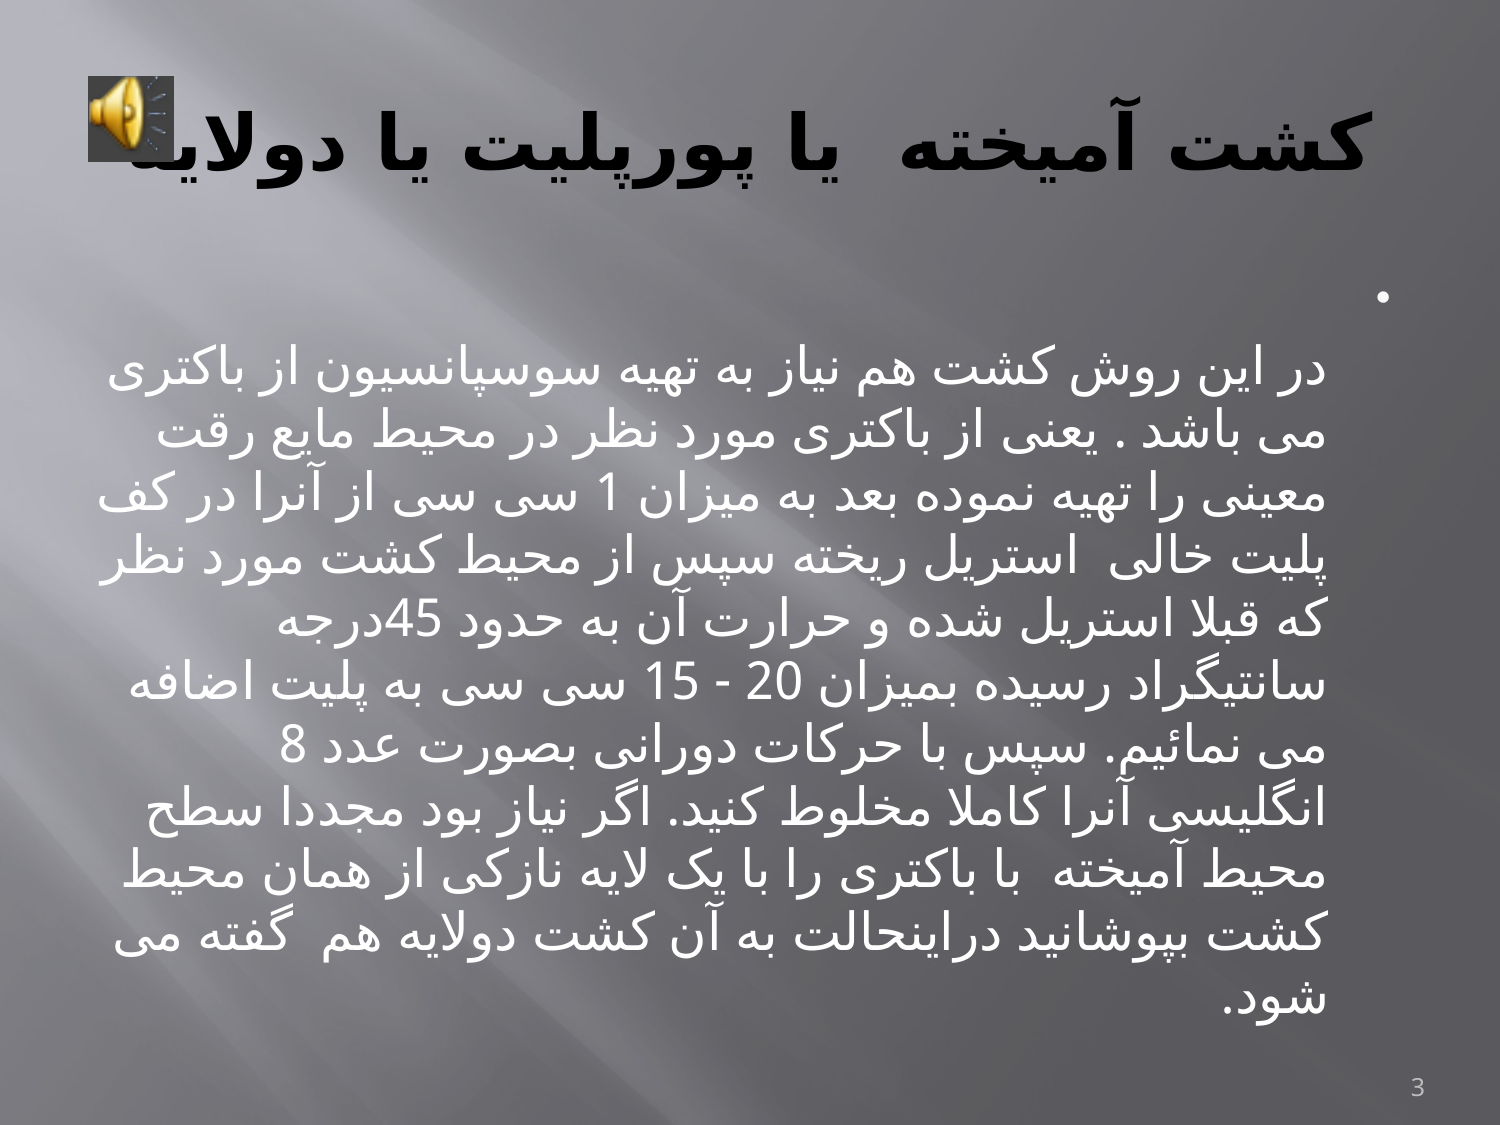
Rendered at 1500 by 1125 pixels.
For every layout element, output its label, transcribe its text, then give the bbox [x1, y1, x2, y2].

picture [87, 74, 176, 163]
list در این روش کشت هم نیاز به تهیه سوسپانسیون از باکتری می باشد . یعنی از باکتری مورد نظر در محیط مایع رقت معینی را تهیه نموده بعد به میزان 1 سی سی از آنرا در کف پلیت خالی استریل ریخته سپس از محیط کشت مورد نظر که قبلا استریل شده و حرارت آن به حدود 45درجه سانتیگراد رسیده بمیزان 20 - 15 سی سی به پلیت اضافه می نمائیم. سپس با حرکات دورانی بصورت عدد 8 انگلیسی آنرا کاملا مخلوط کنید. اگر نیاز بود مجددا سطح محیط آمیخته با باکتری را با یک لایه نازکی از همان محیط کشت بپوشانید دراینحالت به آن کشت دولایه هم گفته می شود. [75, 262, 1425, 1035]
slide_number 3 [1299, 1052, 1425, 1113]
title کشت آمیخته یا پورپلیت یا دولایه [75, 45, 1425, 233]
